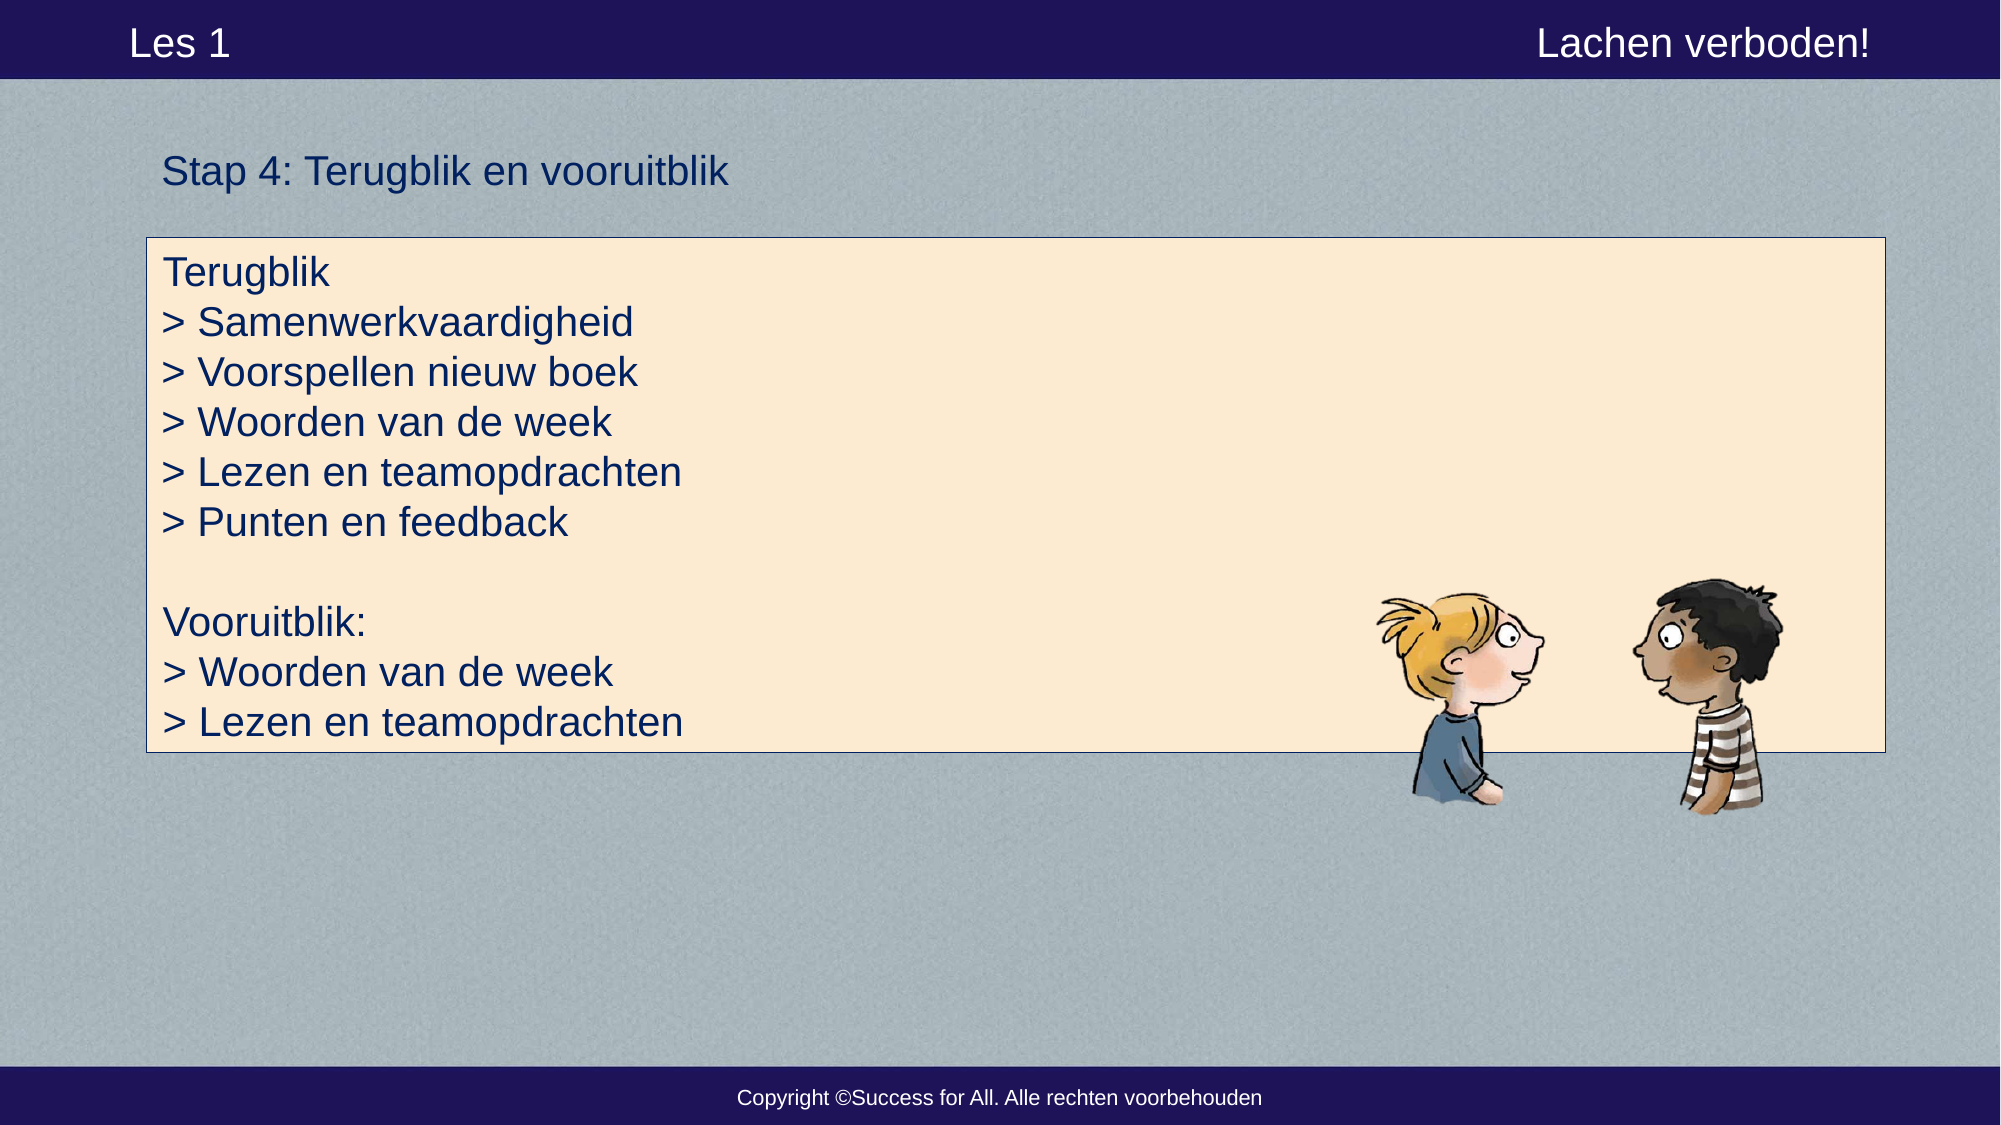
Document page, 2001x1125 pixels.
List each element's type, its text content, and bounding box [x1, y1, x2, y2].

text_box Copyright ©Success for All. Alle rechten voorbehouden [0, 1076, 2000, 1125]
picture [0, 0, 2001, 1125]
text_box Lachen verboden! [999, 8, 1886, 123]
text_box Les 1 [114, 8, 354, 73]
text_box Stap 4: Terugblik en vooruitblik [146, 136, 939, 201]
text_box Terugblik > Samenwerkvaardigheid > Voorspellen nieuw boek > Woorden van de week > Lezen en teamopdrachten > Punten en feedback Vooruitblik: > Woorden van de week > Lezen en teamopdrachten [146, 237, 1886, 753]
